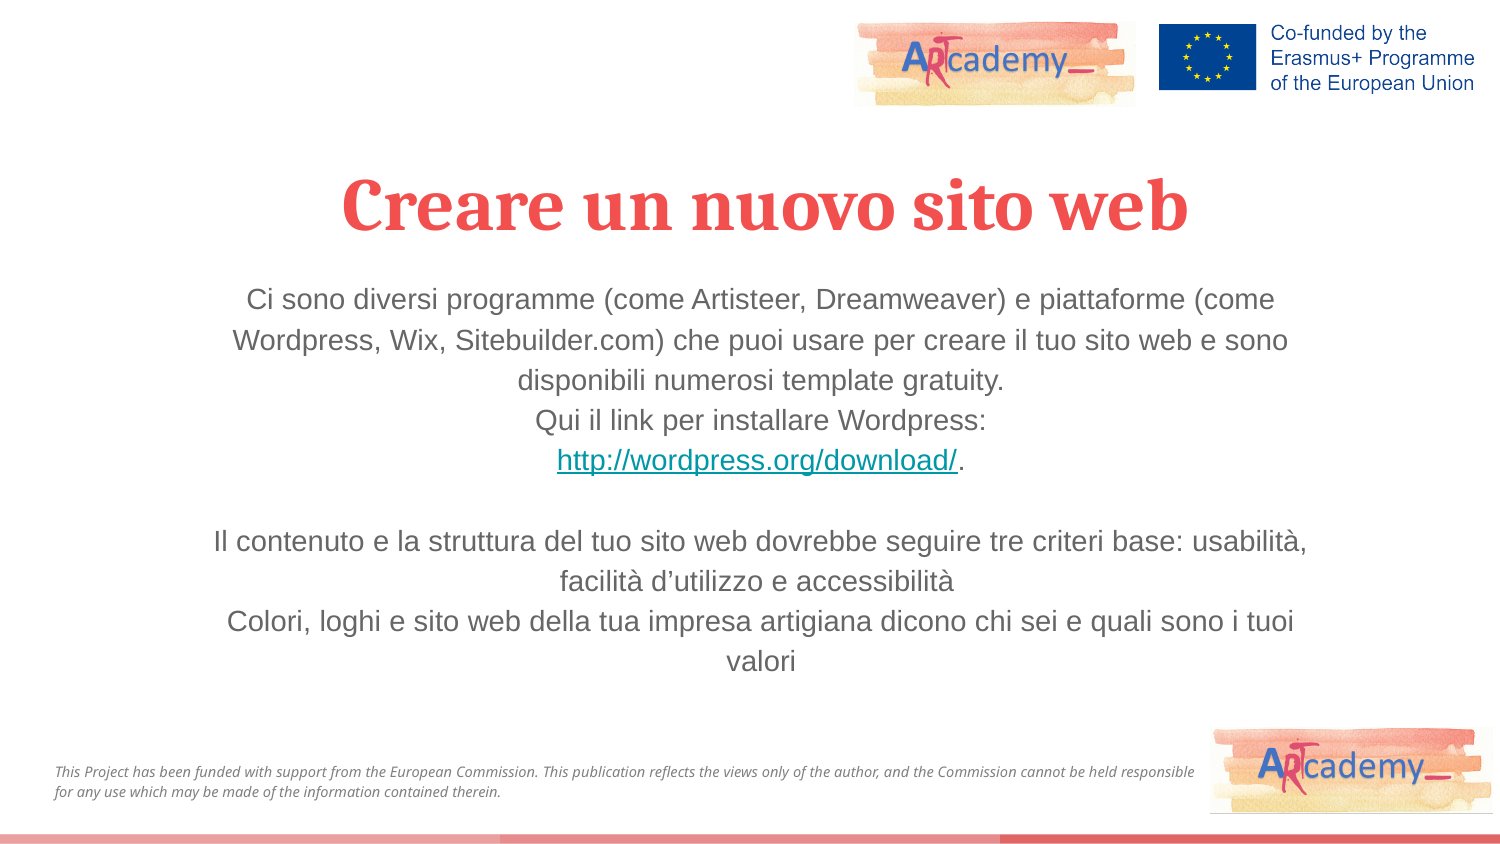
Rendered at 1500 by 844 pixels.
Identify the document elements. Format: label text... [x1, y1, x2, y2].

picture [854, 2, 1137, 138]
title Creare un nuovo sito web [180, 53, 1352, 261]
picture [1158, 24, 1474, 94]
list Ci sono diversi programme (come Artisteer, Dreamweaver) e piattaforme (come Wordpress, Wix, Sitebuilder.com) che puoi usare per creare il tuo sito web e sono disponibili numerosi template gratuity. Qui il link per installare Wordpress: http://wordpress.org/download/. Il contenuto e la struttura del tuo sito web dovrebbe seguire tre criteri base: usabilità, facilità d’utilizzo e accessibilità Colori, loghi e sito web della tua impresa artigiana dicono chi sei e quali sono i tuoi valori [164, 260, 1336, 666]
text_box This Project has been funded with support from the European Commission. This publication reflects the views only of the author, and the Commission cannot be held responsible for any use which may be made of the information contained therein. [39, 754, 1205, 799]
picture [1210, 709, 1493, 844]
